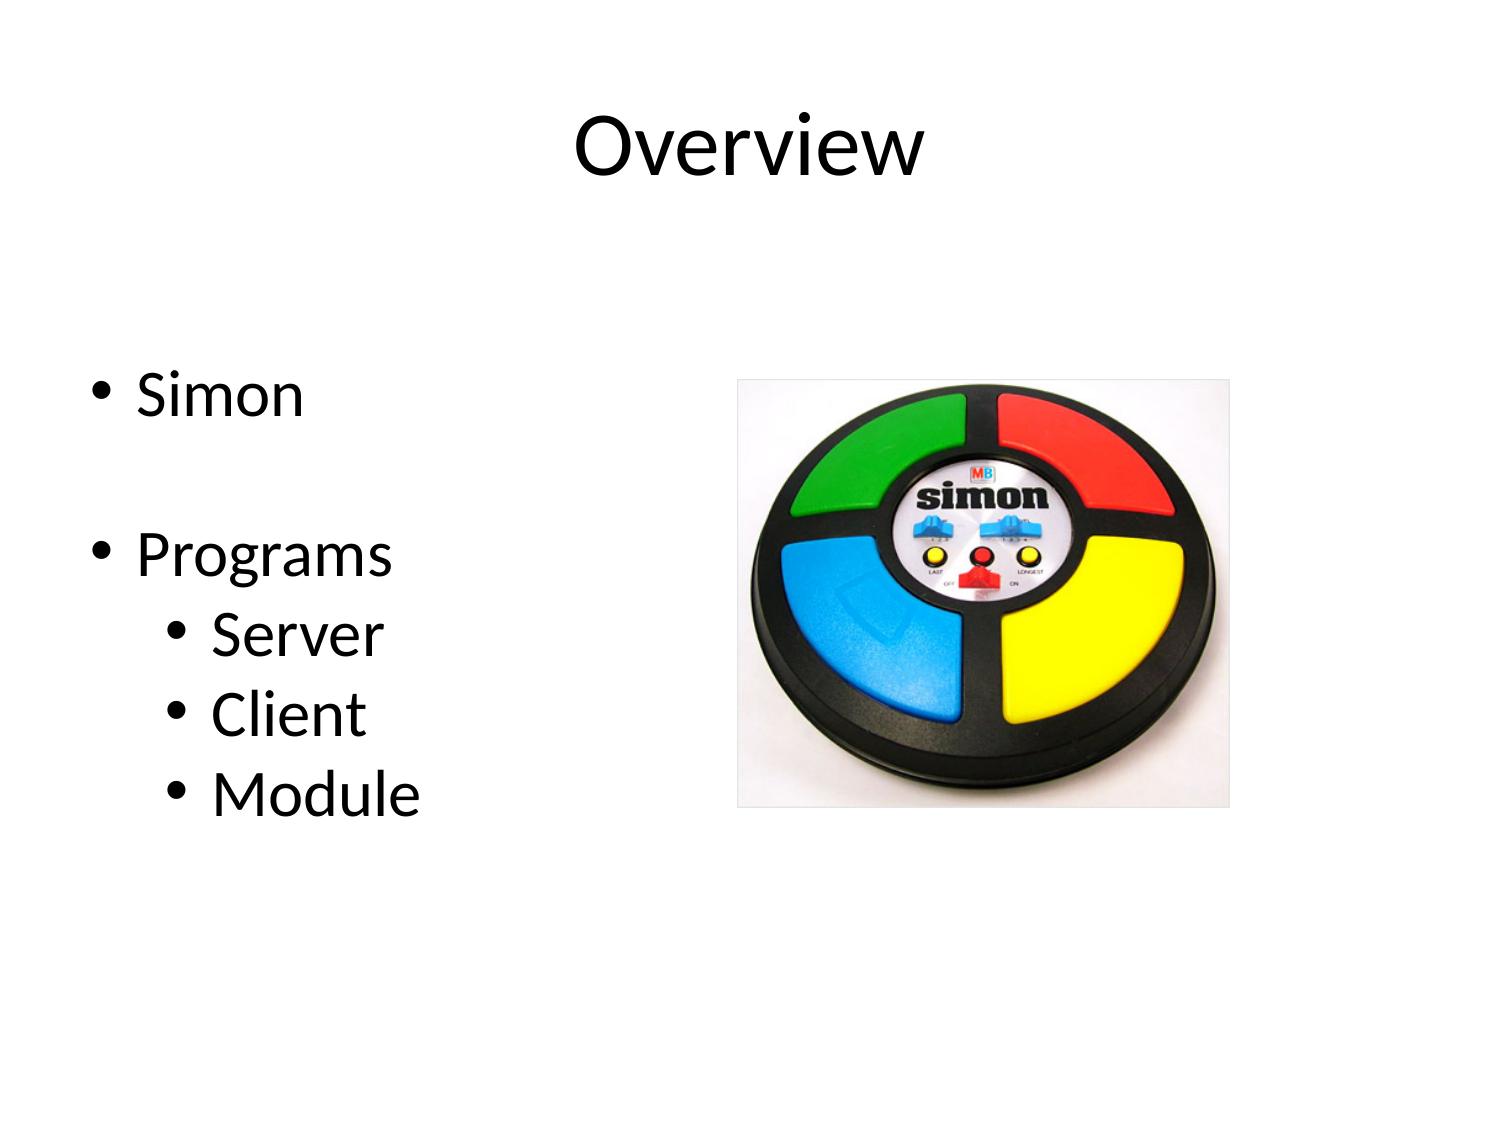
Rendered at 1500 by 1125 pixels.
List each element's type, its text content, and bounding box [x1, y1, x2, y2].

title Overview [75, 45, 1425, 233]
text_box Simon Programs Server Client Module [75, 262, 1088, 917]
picture [737, 378, 1230, 808]
